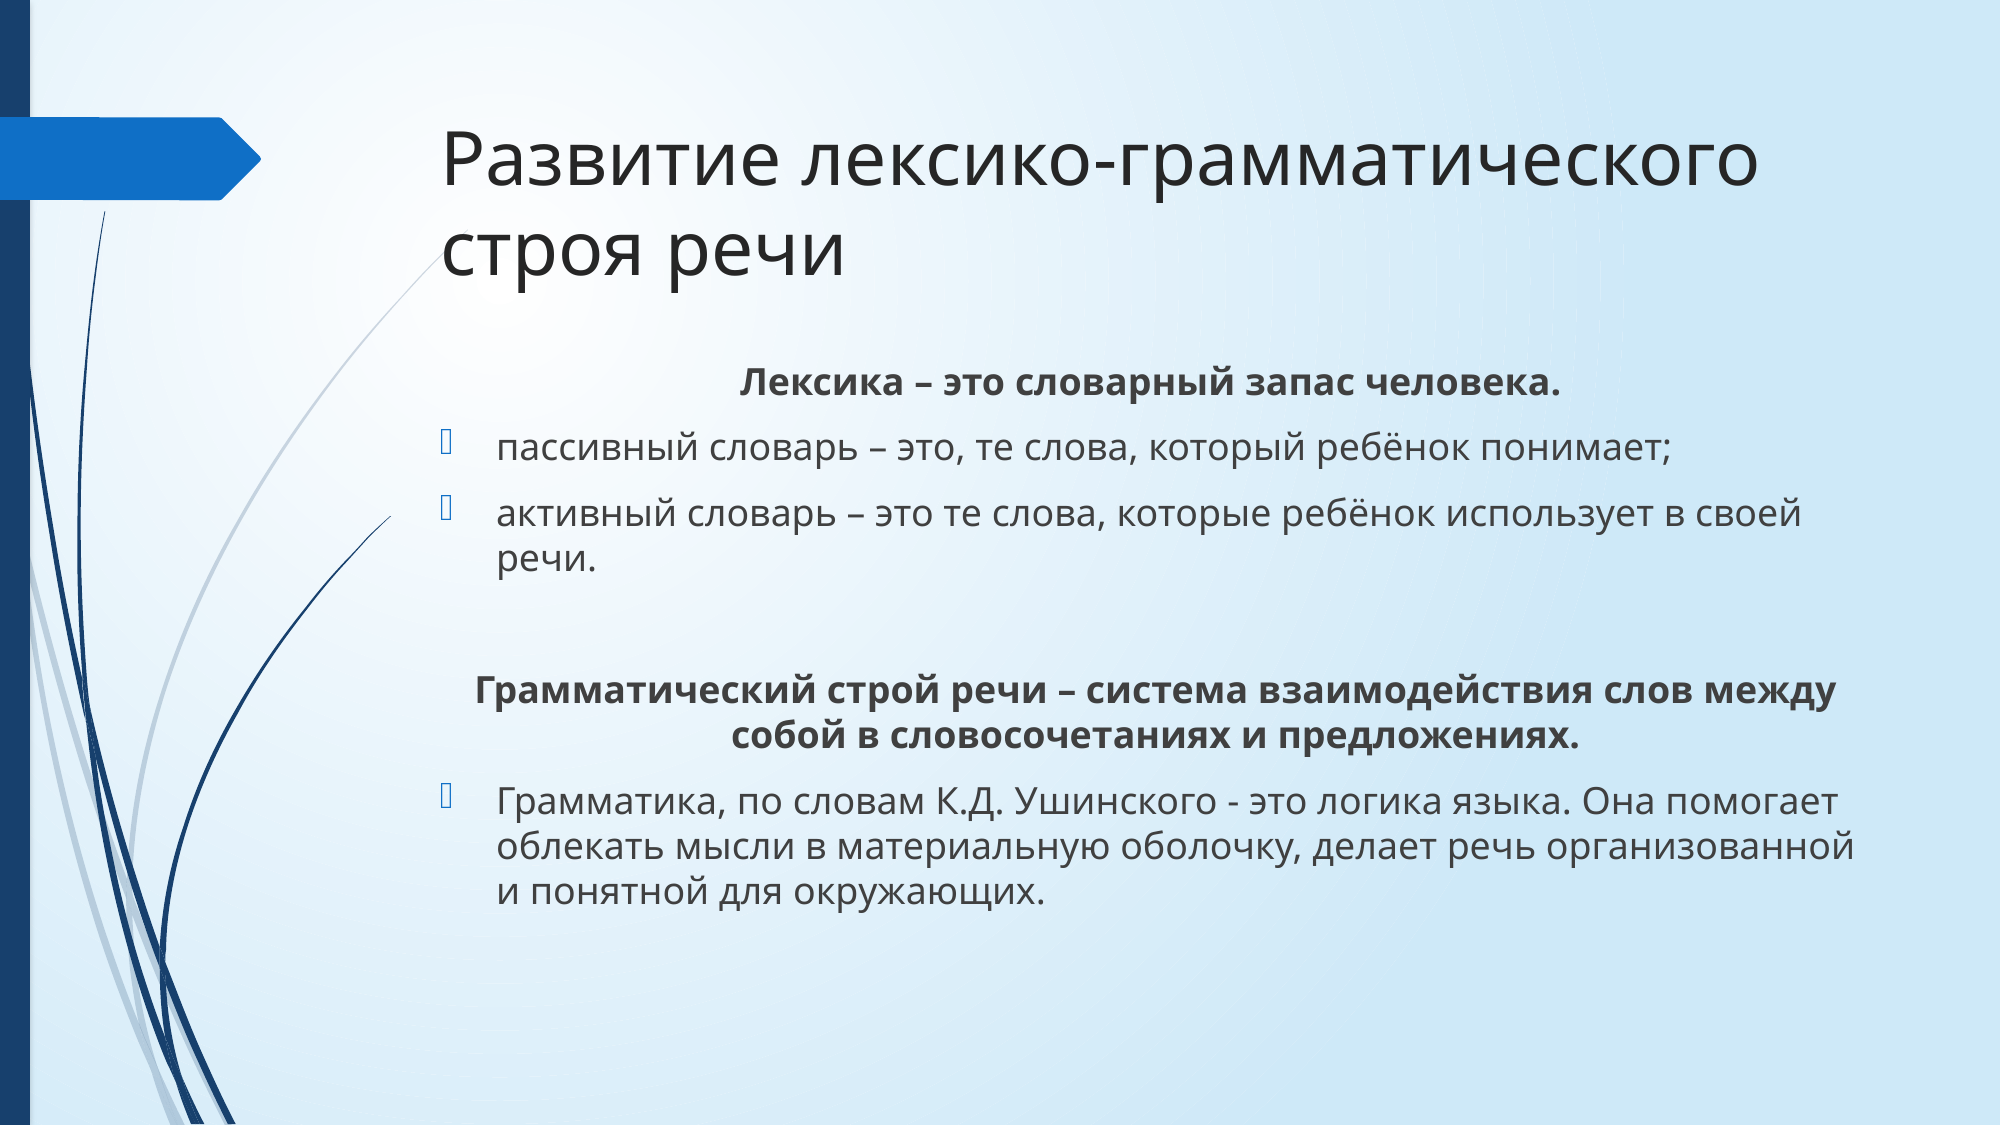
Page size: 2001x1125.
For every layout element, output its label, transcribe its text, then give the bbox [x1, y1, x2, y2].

list Лексика – это словарный запас человека. пассивный словарь – это, те слова, который ребёнок понимает; активный словарь – это те слова, которые ребёнок использует в своей речи. Грамматический строй речи – система взаимодействия слов между собой в словосочетаниях и предложениях. Грамматика, по словам К.Д. Ушинского - это логика языка. Она помогает облекать мысли в материальную оболочку, делает речь организованной и понятной для окружающих. [424, 350, 1888, 970]
title Развитие лексико-грамматического строя речи [425, 102, 1888, 313]
